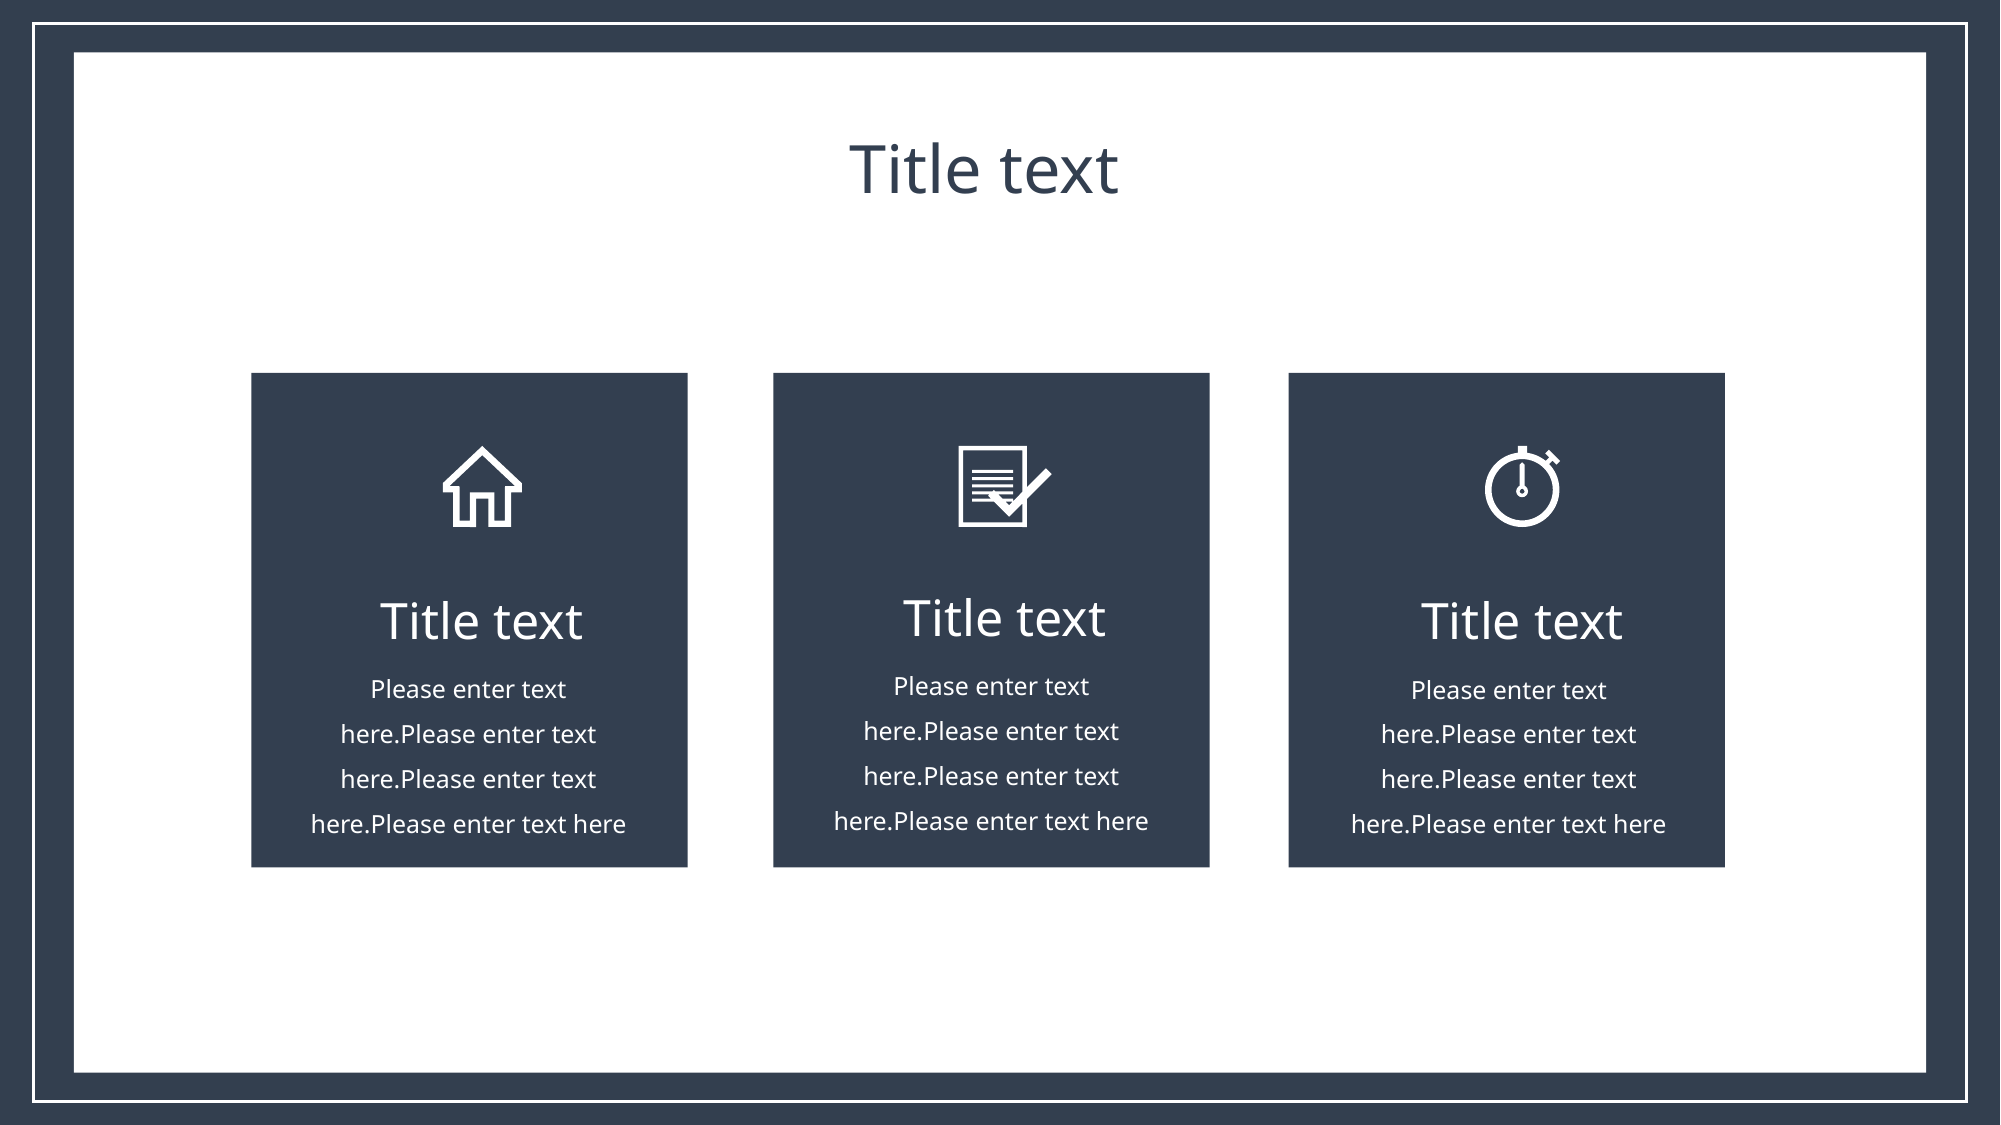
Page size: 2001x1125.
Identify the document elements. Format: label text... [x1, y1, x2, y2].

text_box Please enter text here.Please enter text here.Please enter text here.Please enter text here [809, 648, 1174, 843]
text_box Please enter text here.Please enter text here.Please enter text here.Please enter text here [1326, 651, 1691, 847]
text_box [32, 23, 1968, 1102]
text_box [73, 51, 1927, 1074]
text_box Title text [836, 578, 1174, 654]
text_box Title text [849, 127, 1151, 208]
text_box [441, 444, 523, 529]
text_box Title text [1354, 582, 1691, 658]
text_box [1483, 444, 1562, 529]
text_box [957, 444, 1054, 529]
text_box Please enter text here.Please enter text here.Please enter text here.Please enter text here [286, 651, 651, 846]
text_box Title text [314, 582, 651, 657]
text_box [772, 372, 1211, 868]
text_box [1288, 372, 1726, 868]
text_box [250, 372, 689, 868]
